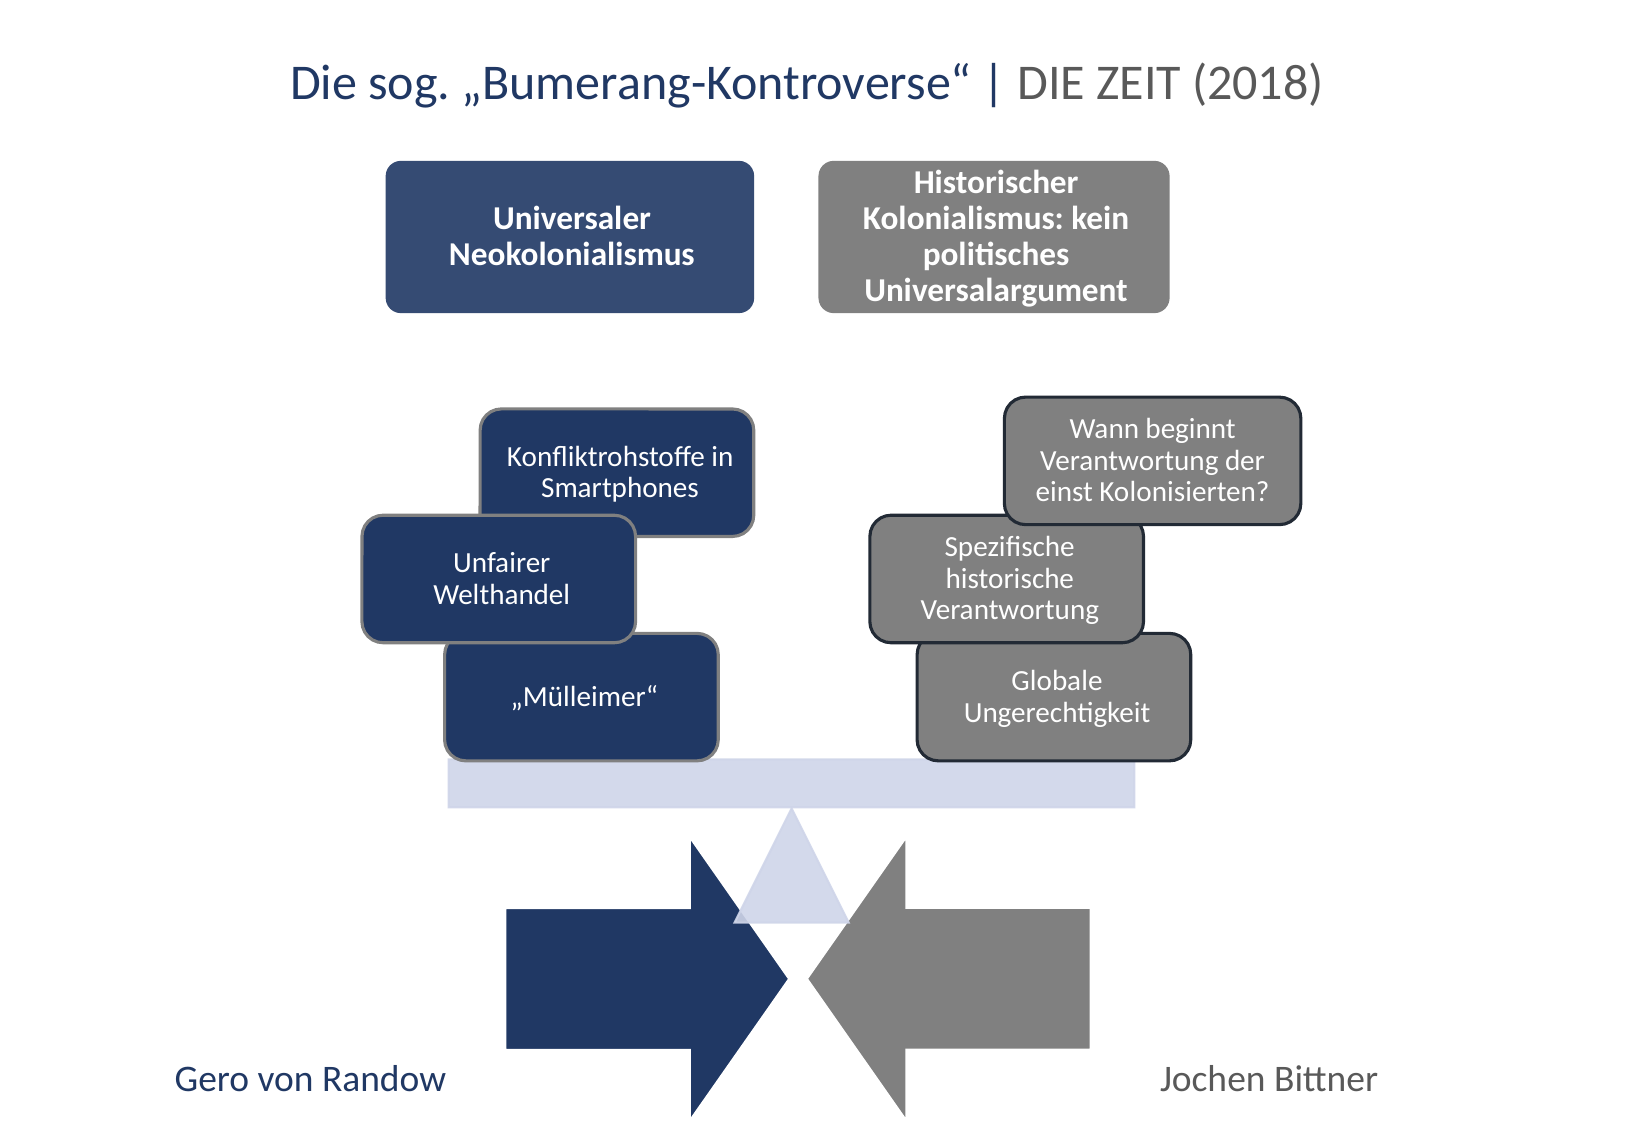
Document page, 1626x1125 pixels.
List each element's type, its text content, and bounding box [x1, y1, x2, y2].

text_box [1004, 397, 1301, 525]
text_box Die sog. „Bumerang-Kontroverse“ | DIE ZEIT (2018) [57, 42, 1568, 118]
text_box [505, 923, 1091, 1125]
text_box Gero von Randow [159, 1046, 493, 1107]
text_box Jochen Bittner [1145, 1046, 1478, 1107]
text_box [172, 160, 1411, 923]
